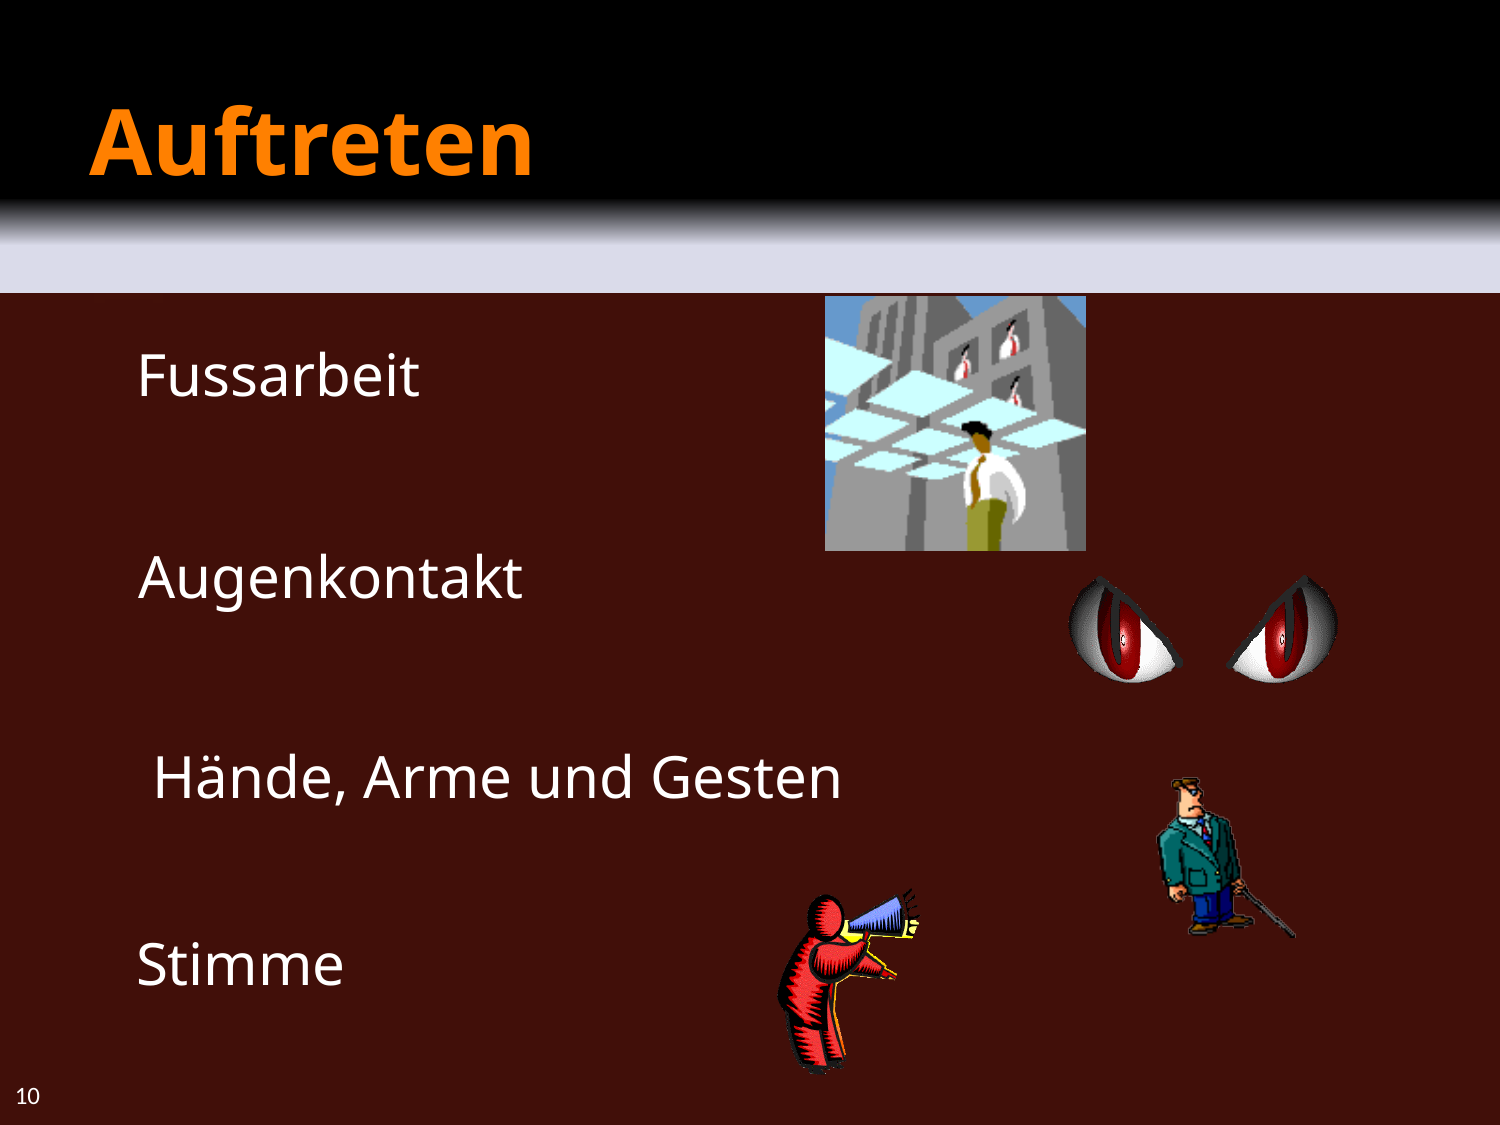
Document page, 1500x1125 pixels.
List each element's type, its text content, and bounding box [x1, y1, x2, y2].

title Auftreten [75, 45, 1425, 233]
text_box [111, 770, 1125, 1125]
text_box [111, 531, 1345, 688]
slide_number 9 [0, 1065, 94, 1125]
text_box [111, 295, 1087, 531]
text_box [111, 731, 1370, 938]
